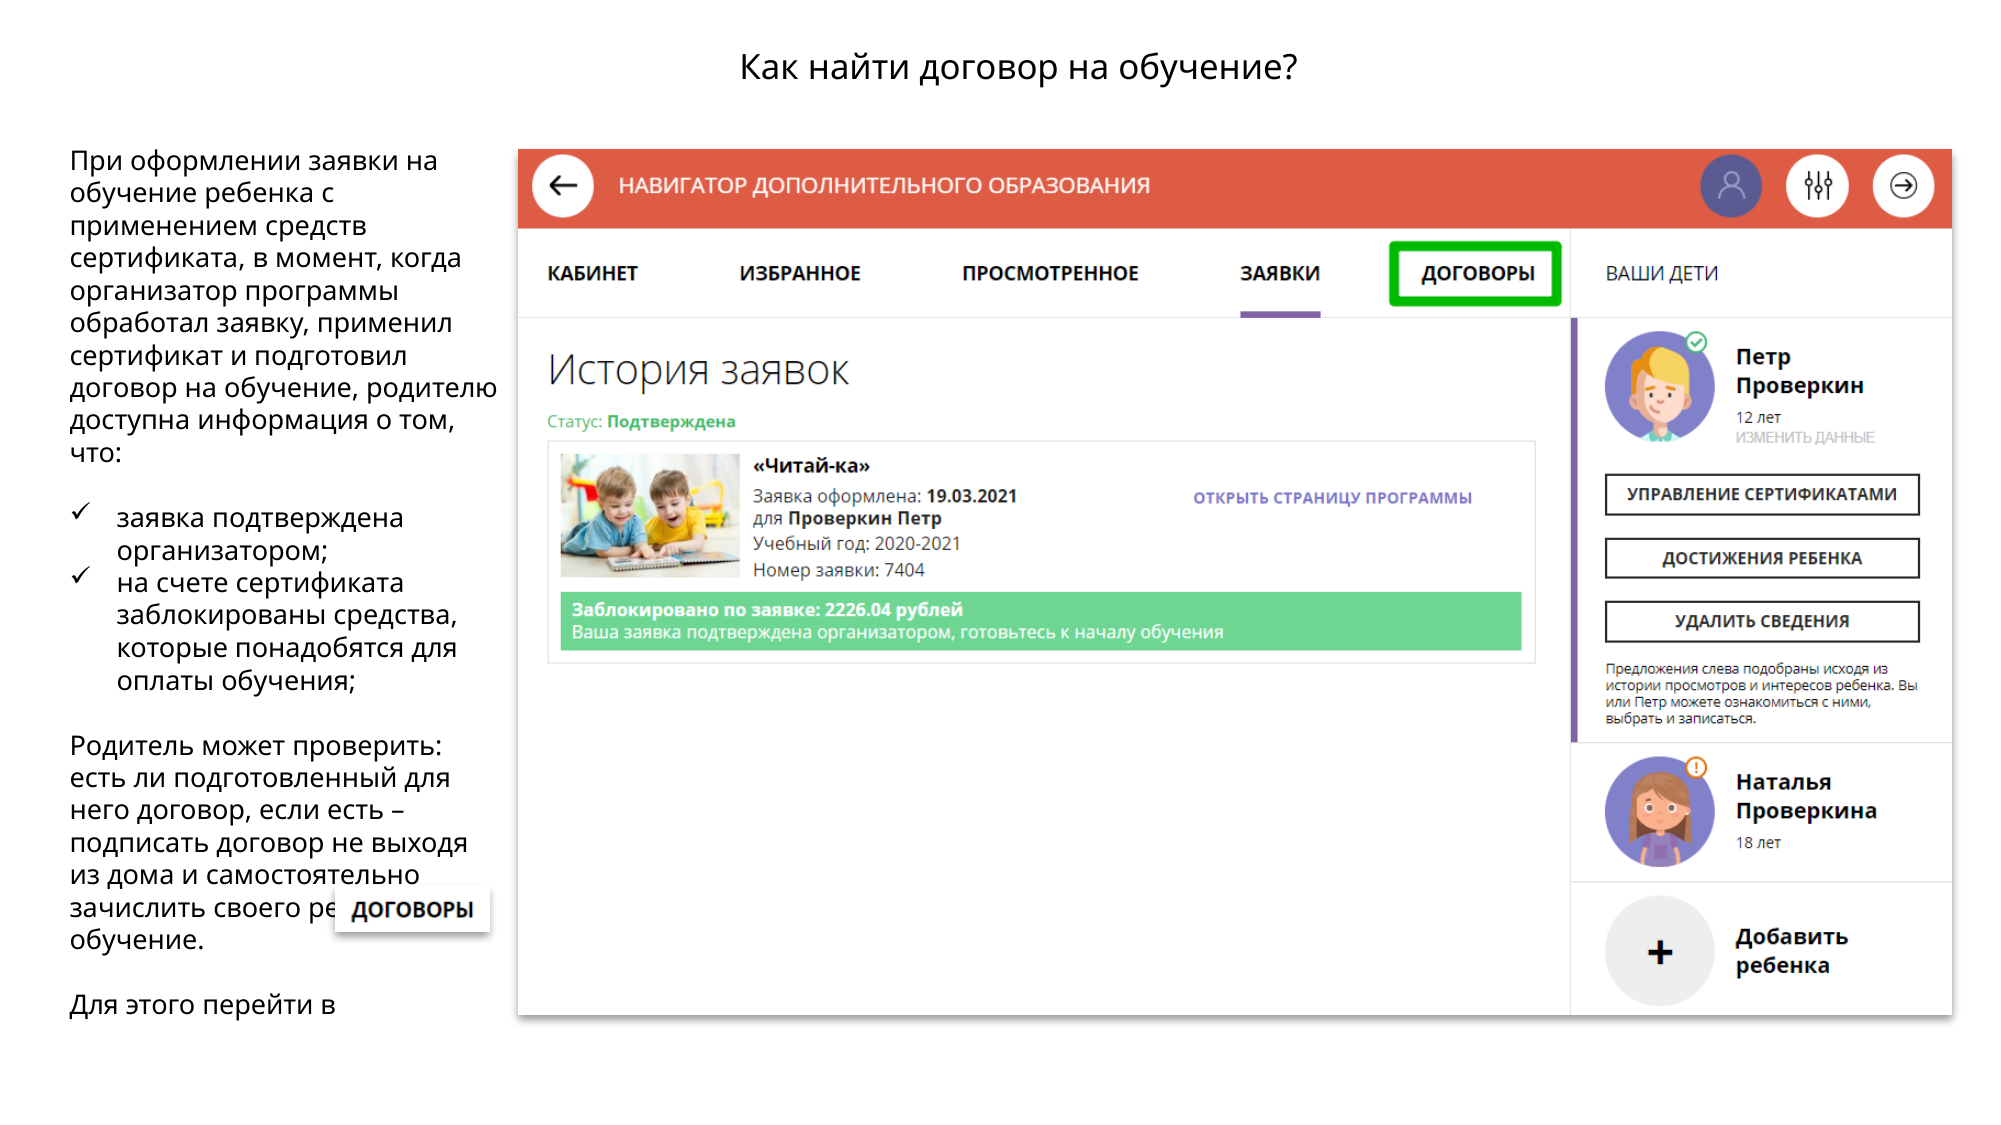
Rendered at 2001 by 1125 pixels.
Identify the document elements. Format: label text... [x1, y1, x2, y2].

text_box При оформлении заявки на обучение ребенка с применением средств сертификата, в момент, когда организатор программы обработал заявку, применил сертификат и подготовил договор на обучение, родителю доступна информация о том, что: заявка подтверждена организатором; на счете сертификата заблокированы средства, которые понадобятся для оплаты обучения; Родитель может проверить: есть ли подготовленный для него договор, если есть – подписать договор не выходя из дома и самостоятельно зачислить своего ребенка на обучение. Для этого перейти в [54, 135, 519, 1060]
picture [518, 149, 1952, 1016]
picture [335, 885, 490, 932]
title Как найти договор на обучение? [75, 41, 1962, 95]
